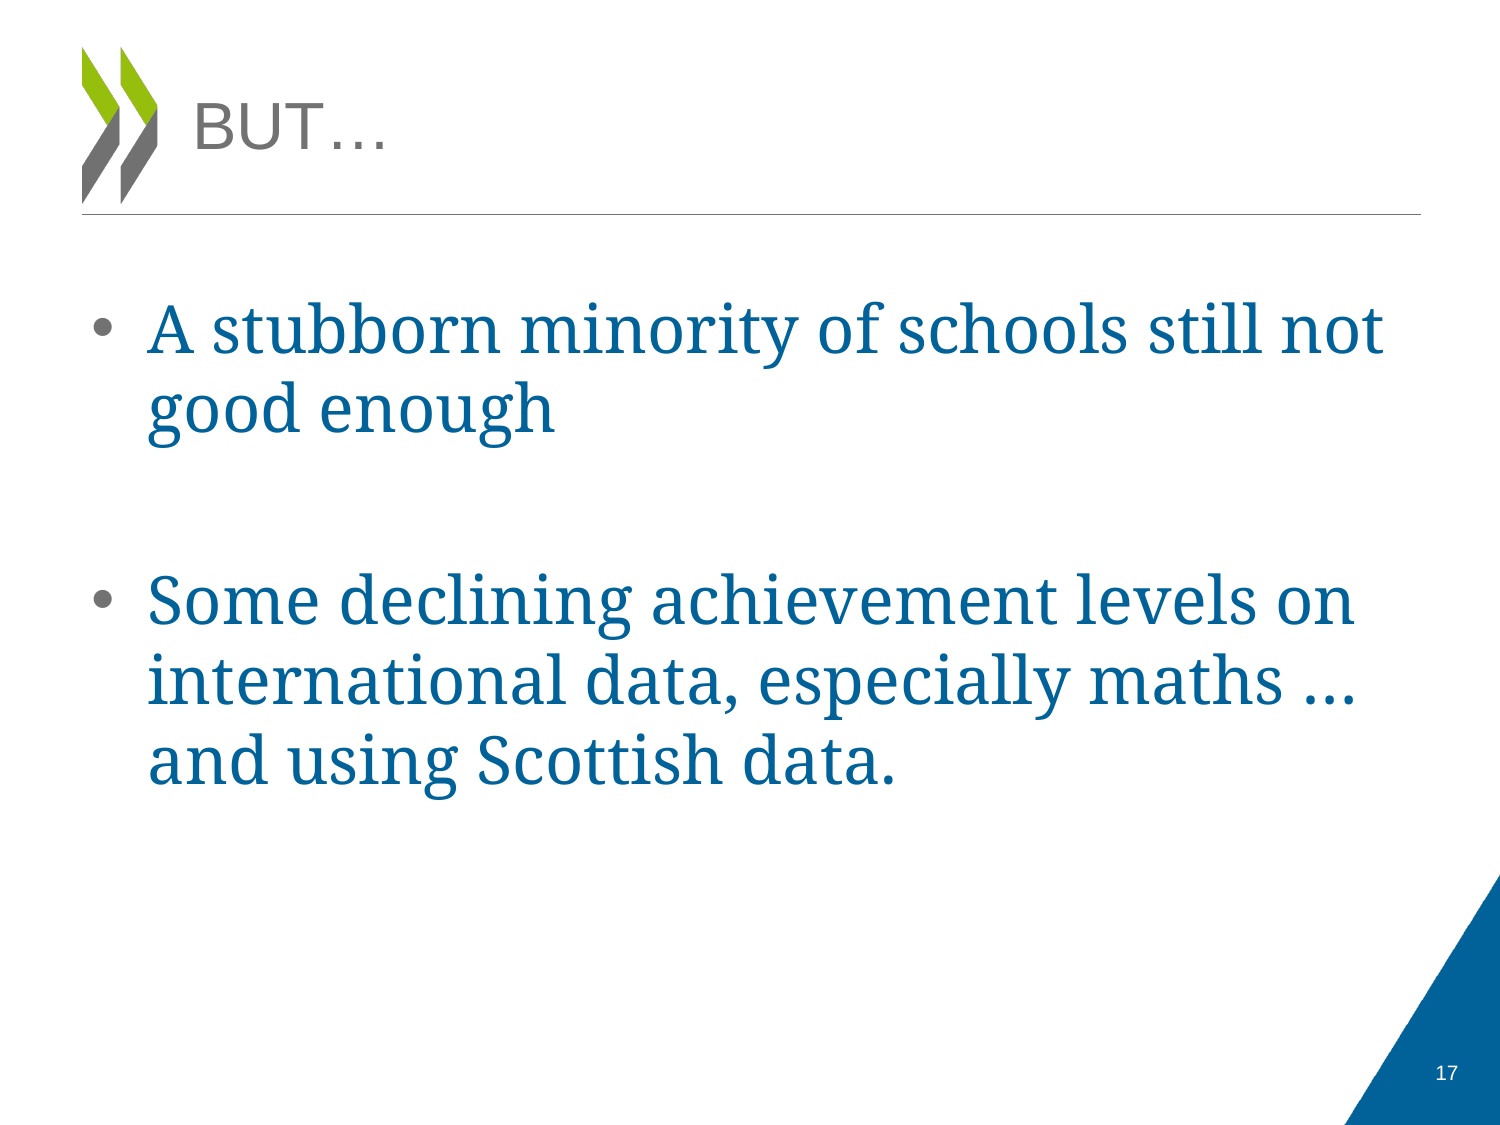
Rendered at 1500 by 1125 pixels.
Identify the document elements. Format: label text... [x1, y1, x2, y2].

picture [1344, 874, 1500, 1125]
title BUT… [177, 38, 1394, 207]
list A stubborn minority of schools still not good enough Some declining achievement levels on international data, especially maths … and using Scottish data. [76, 278, 1425, 1006]
slide_number 17 [1417, 1051, 1474, 1092]
